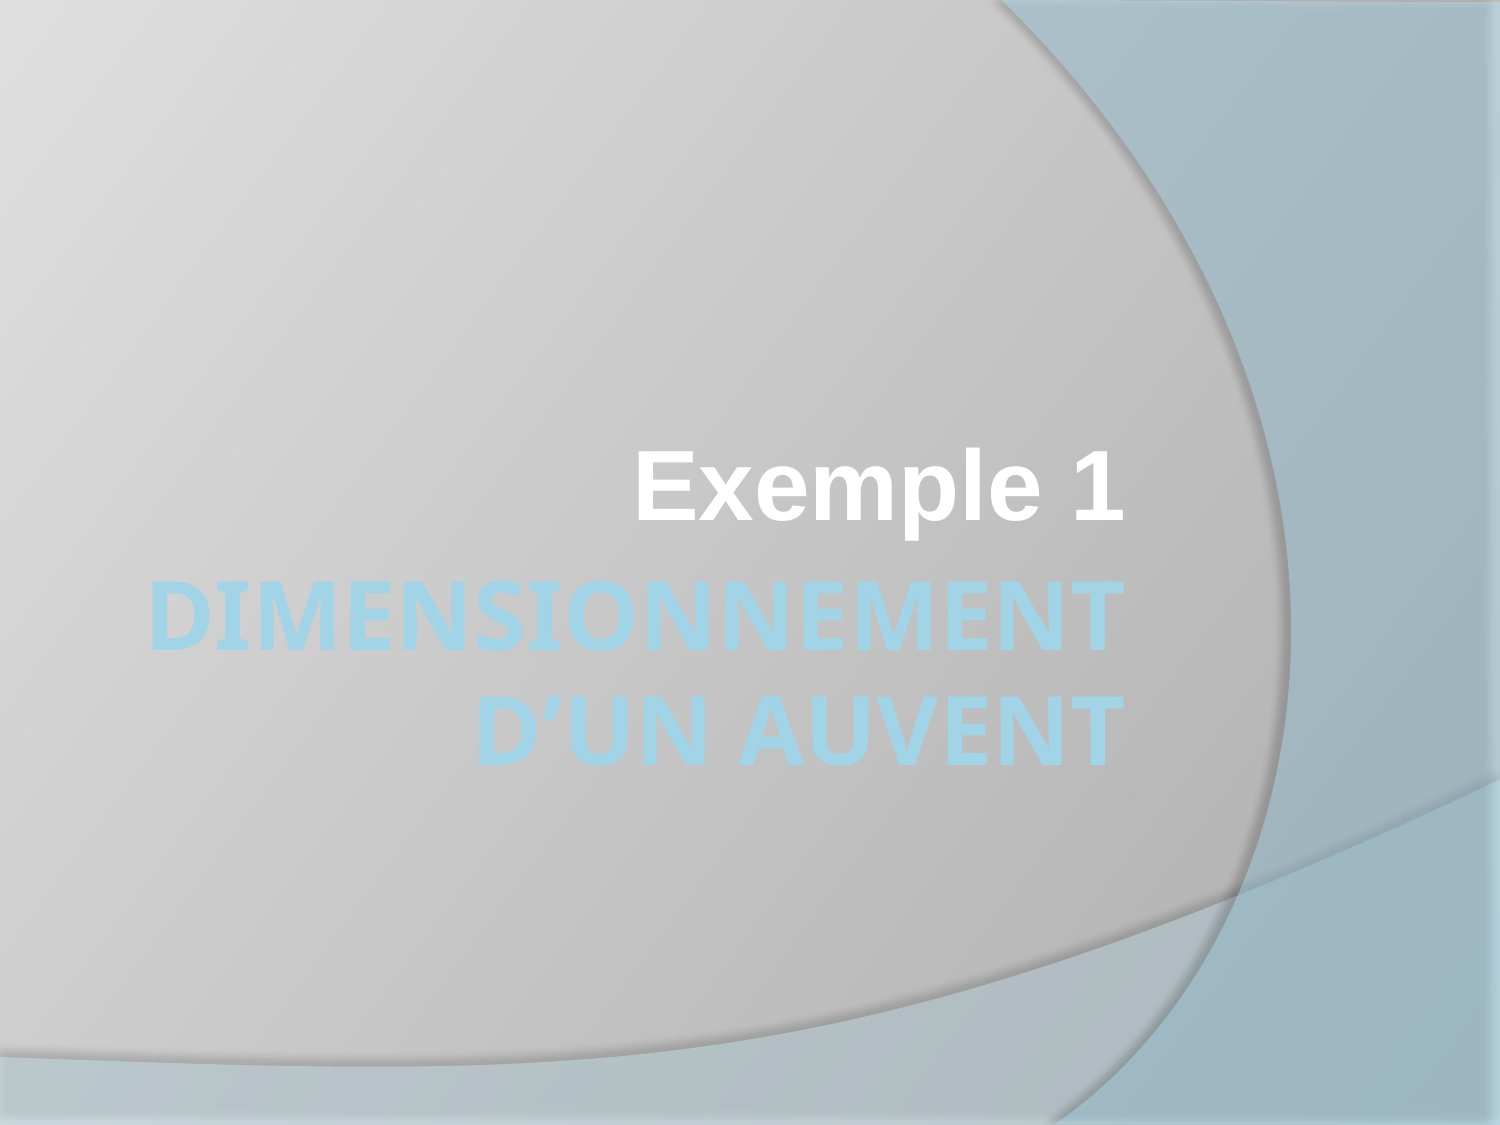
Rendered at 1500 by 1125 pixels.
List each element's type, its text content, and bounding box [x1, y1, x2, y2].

subtitle Exemple 1 [71, 253, 1134, 541]
title Dimensionnement d’un auvent [70, 547, 1134, 925]
